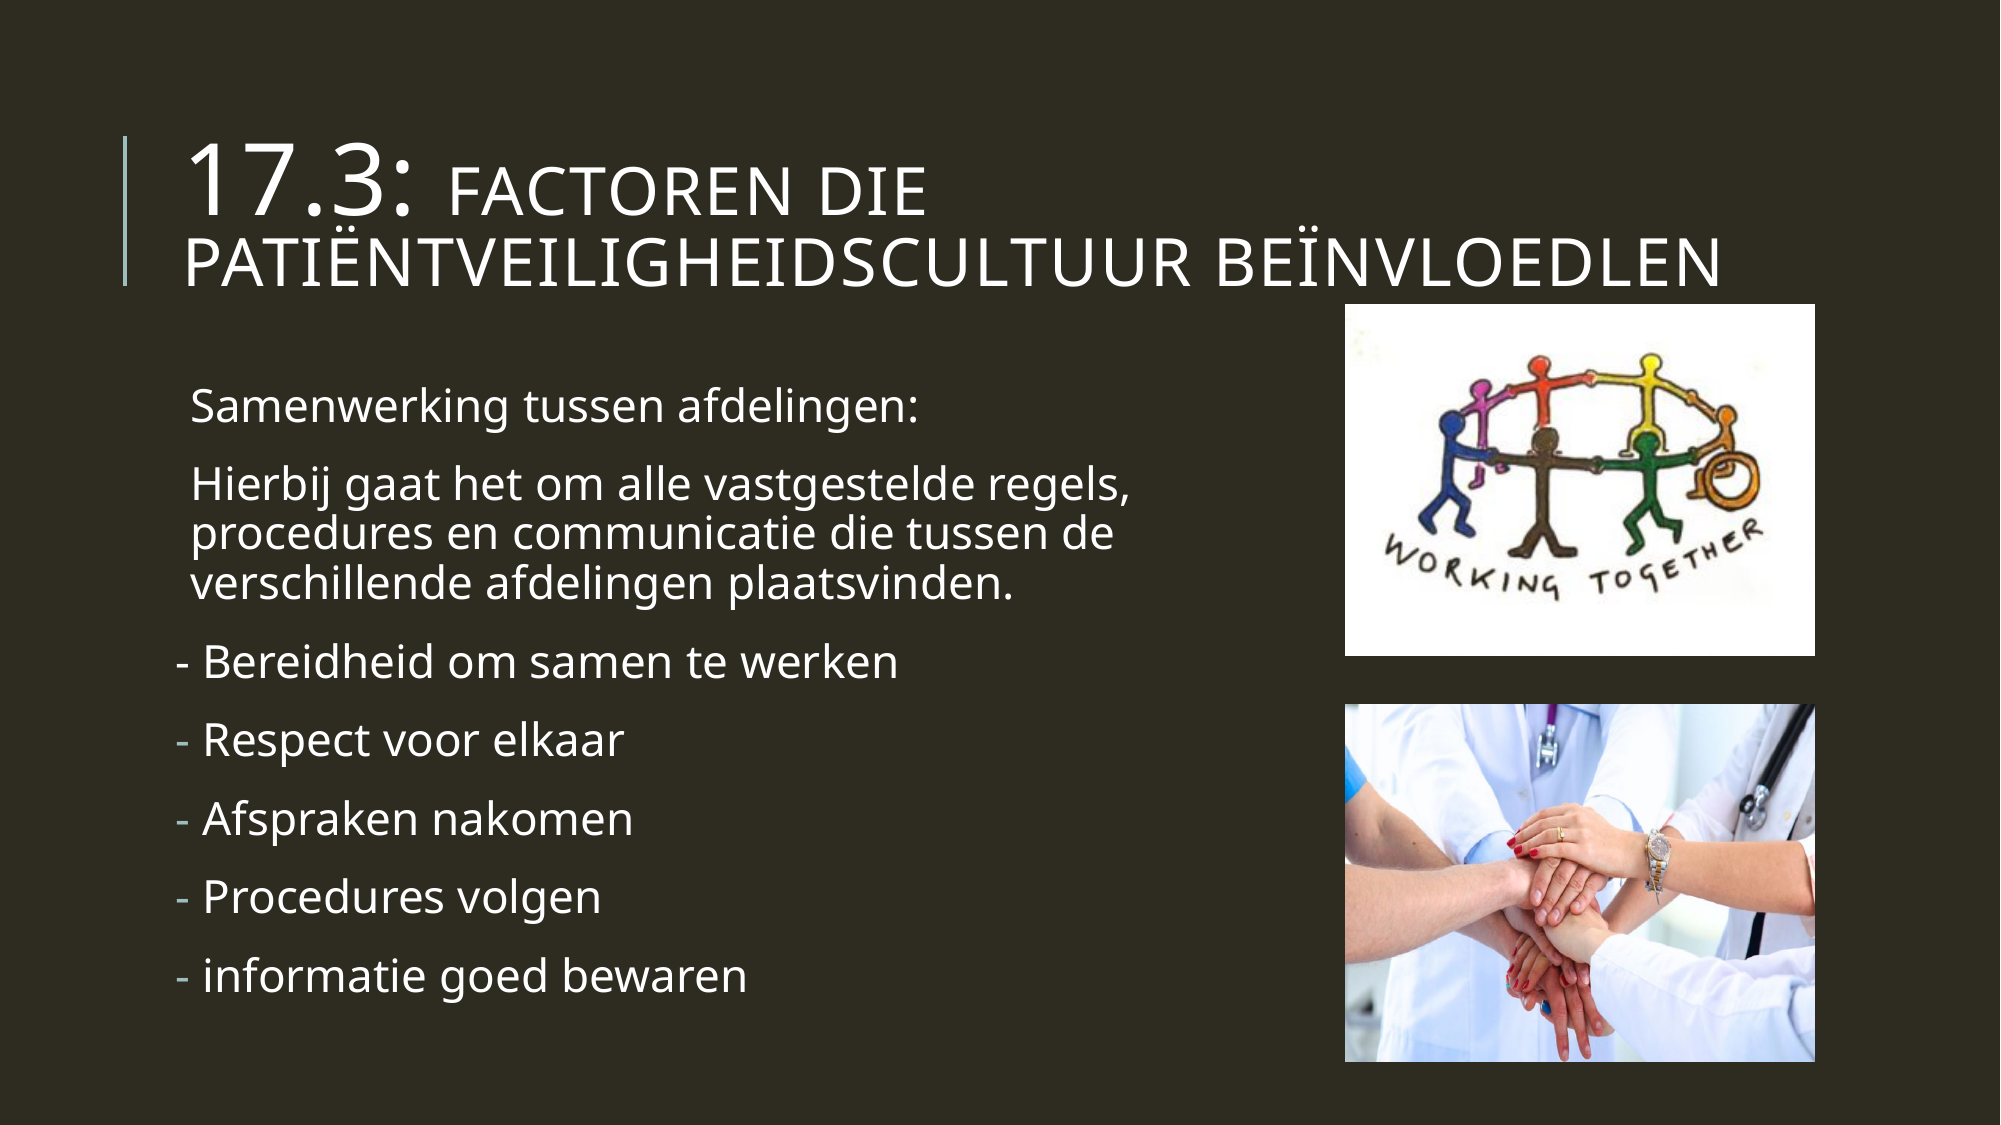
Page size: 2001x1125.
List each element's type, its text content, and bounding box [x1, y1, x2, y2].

picture [1345, 704, 1815, 1062]
title 17.3: Factoren die patiëntveiligheidscultuur beïnvloedlen [168, 96, 1763, 342]
list Samenwerking tussen afdelingen: Hierbij gaat het om alle vastgestelde regels, procedures en communicatie die tussen de verschillende afdelingen plaatsvinden. - Bereidheid om samen te werken Respect voor elkaar Afspraken nakomen Procedures volgen informatie goed bewaren [168, 375, 1374, 1035]
picture [1345, 303, 1815, 656]
